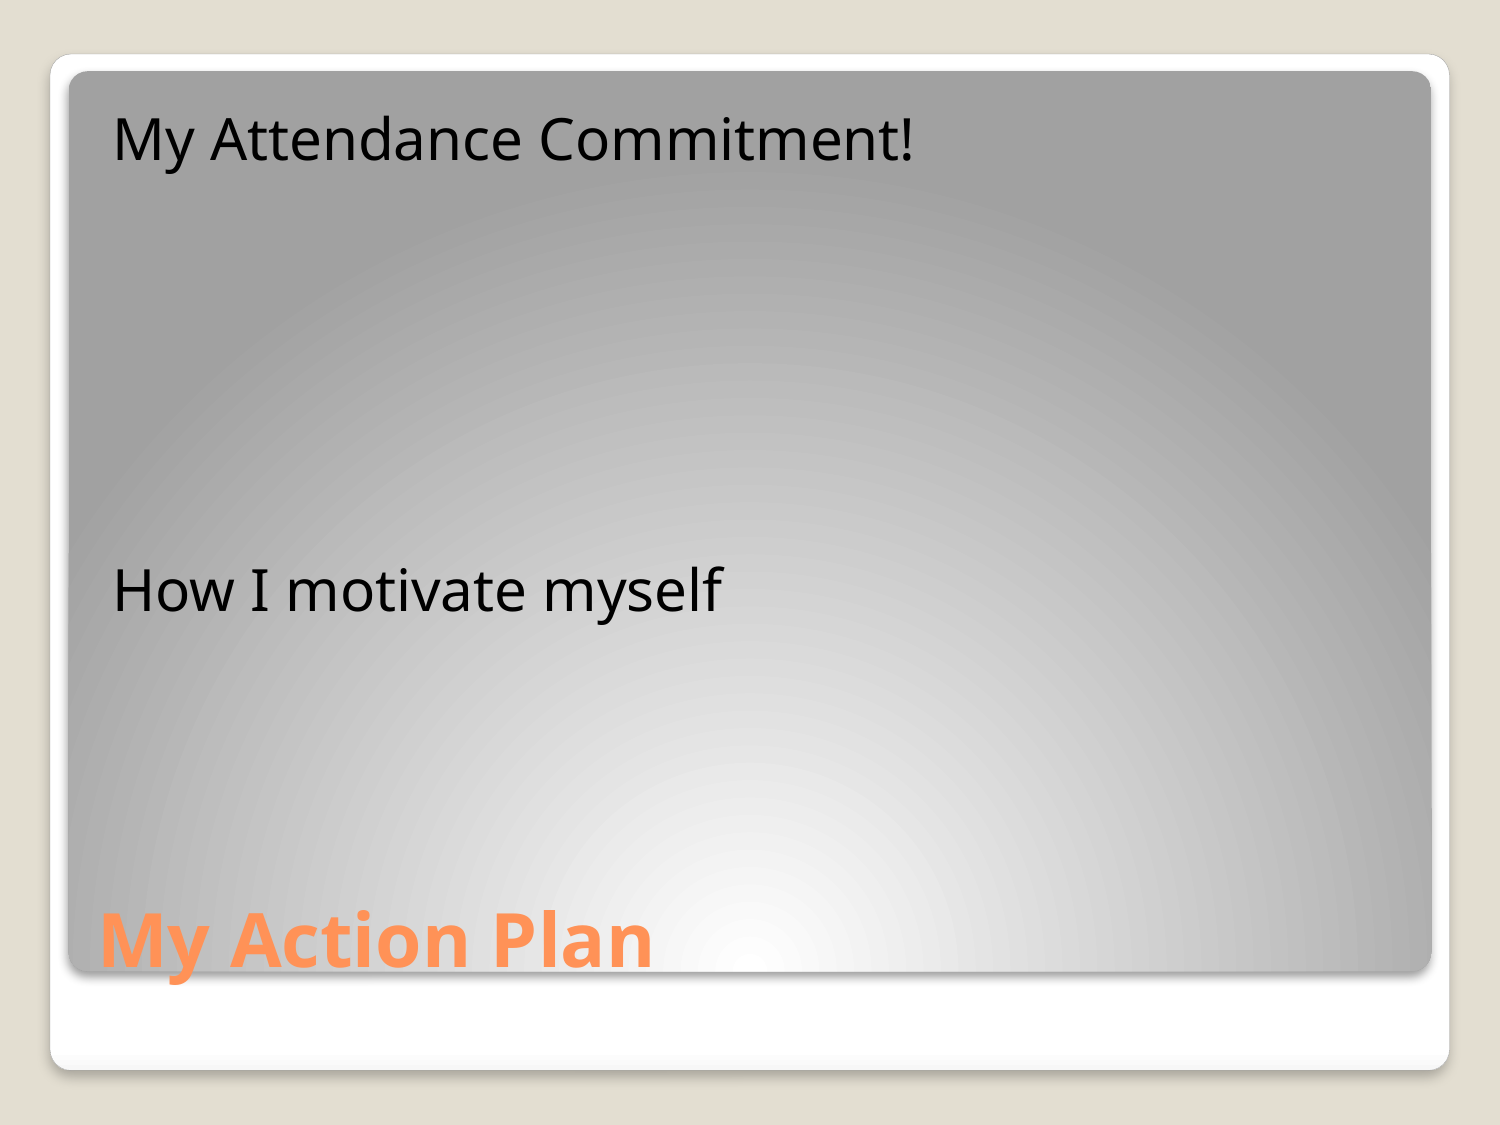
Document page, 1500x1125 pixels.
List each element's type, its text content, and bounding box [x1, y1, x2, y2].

list My Attendance Commitment! How I motivate myself [82, 86, 1425, 774]
title My Action Plan [82, 817, 1425, 990]
